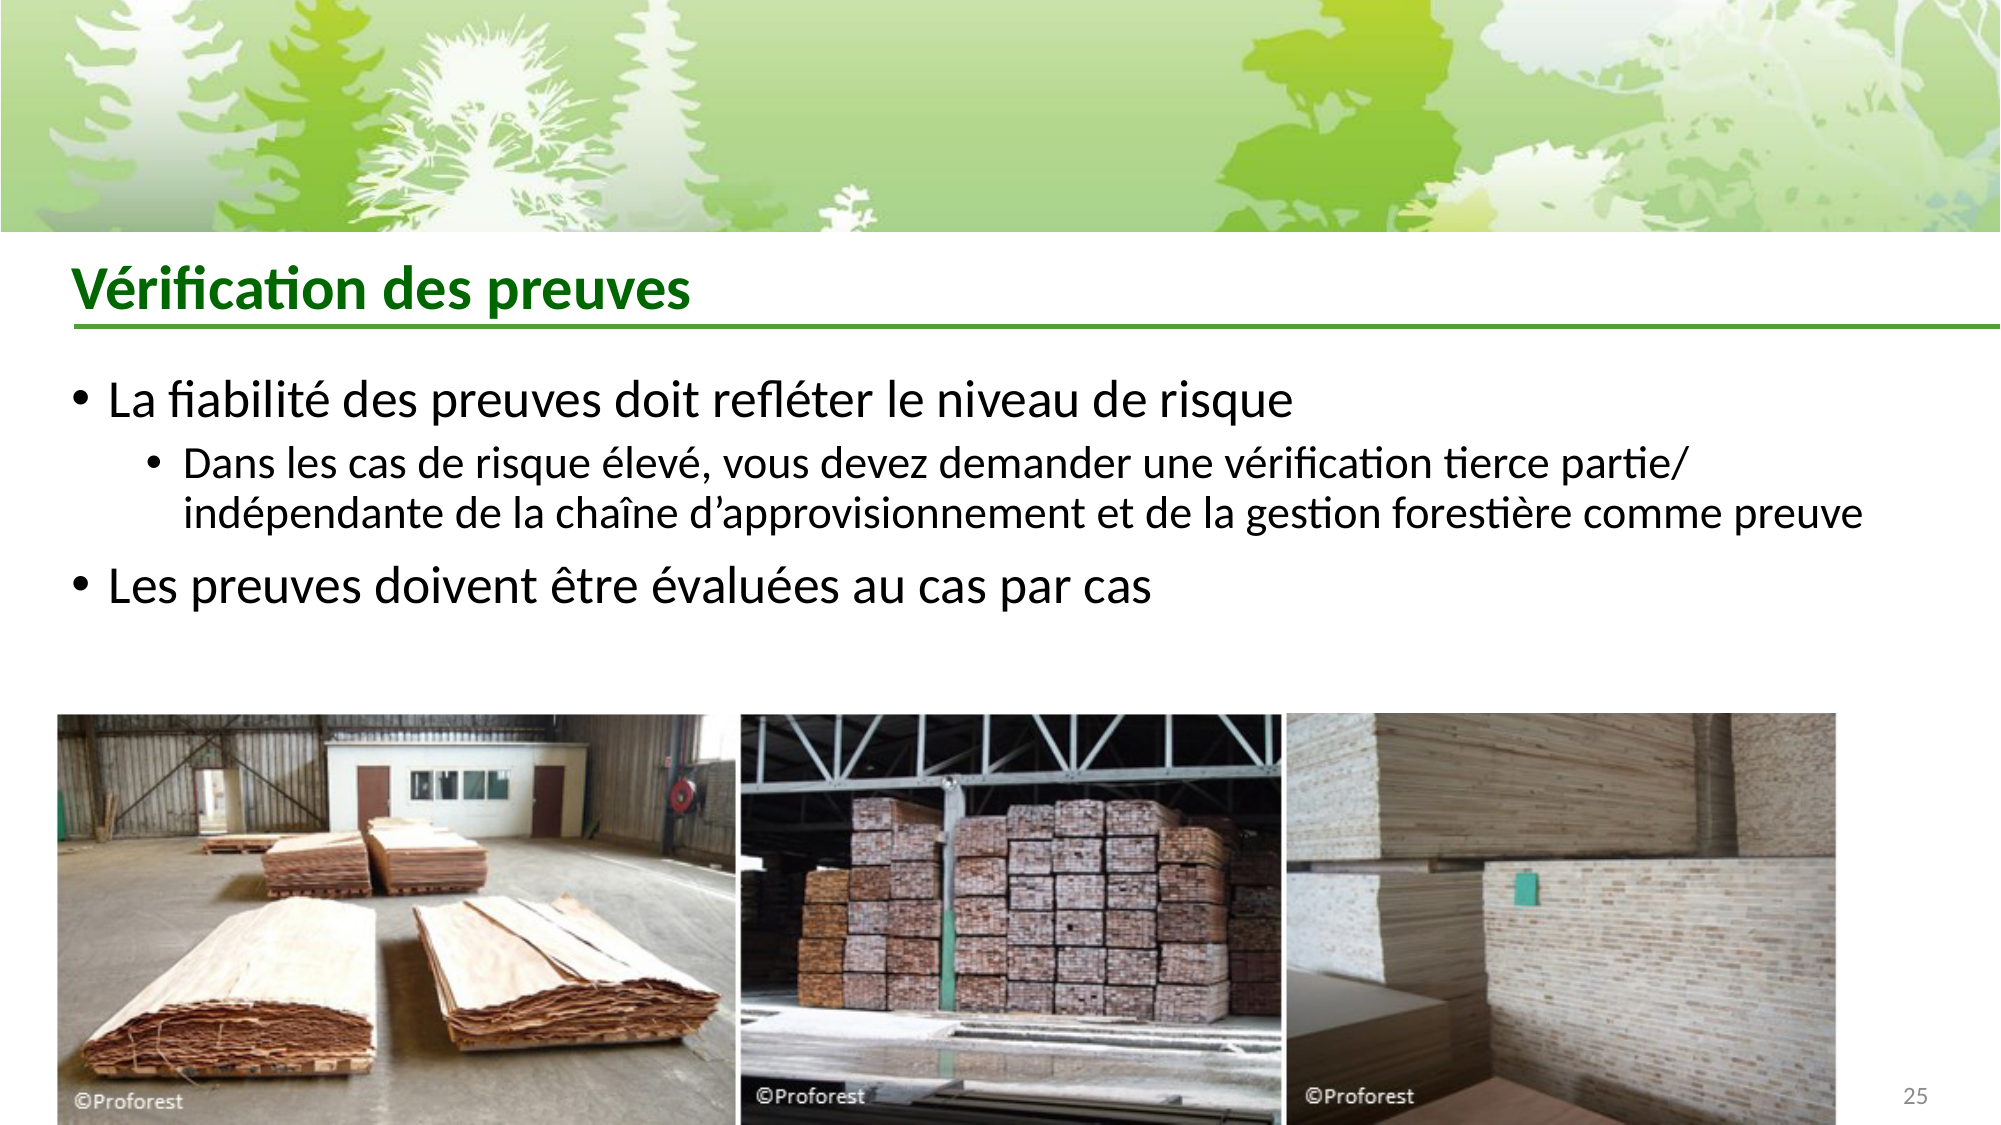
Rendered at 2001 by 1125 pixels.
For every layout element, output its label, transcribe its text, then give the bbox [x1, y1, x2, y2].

picture [0, 0, 2000, 232]
list La fiabilité des preuves doit refléter le niveau de risque Dans les cas de risque élevé, vous devez demander une vérification tierce partie/ indépendante de la chaîne d’approvisionnement et de la gestion forestière comme preuve Les preuves doivent être évaluées au cas par cas [56, 364, 1927, 652]
title Vérification des preuves [56, 195, 1557, 364]
picture [56, 713, 1838, 1125]
slide_number 25 [1838, 1065, 1944, 1125]
